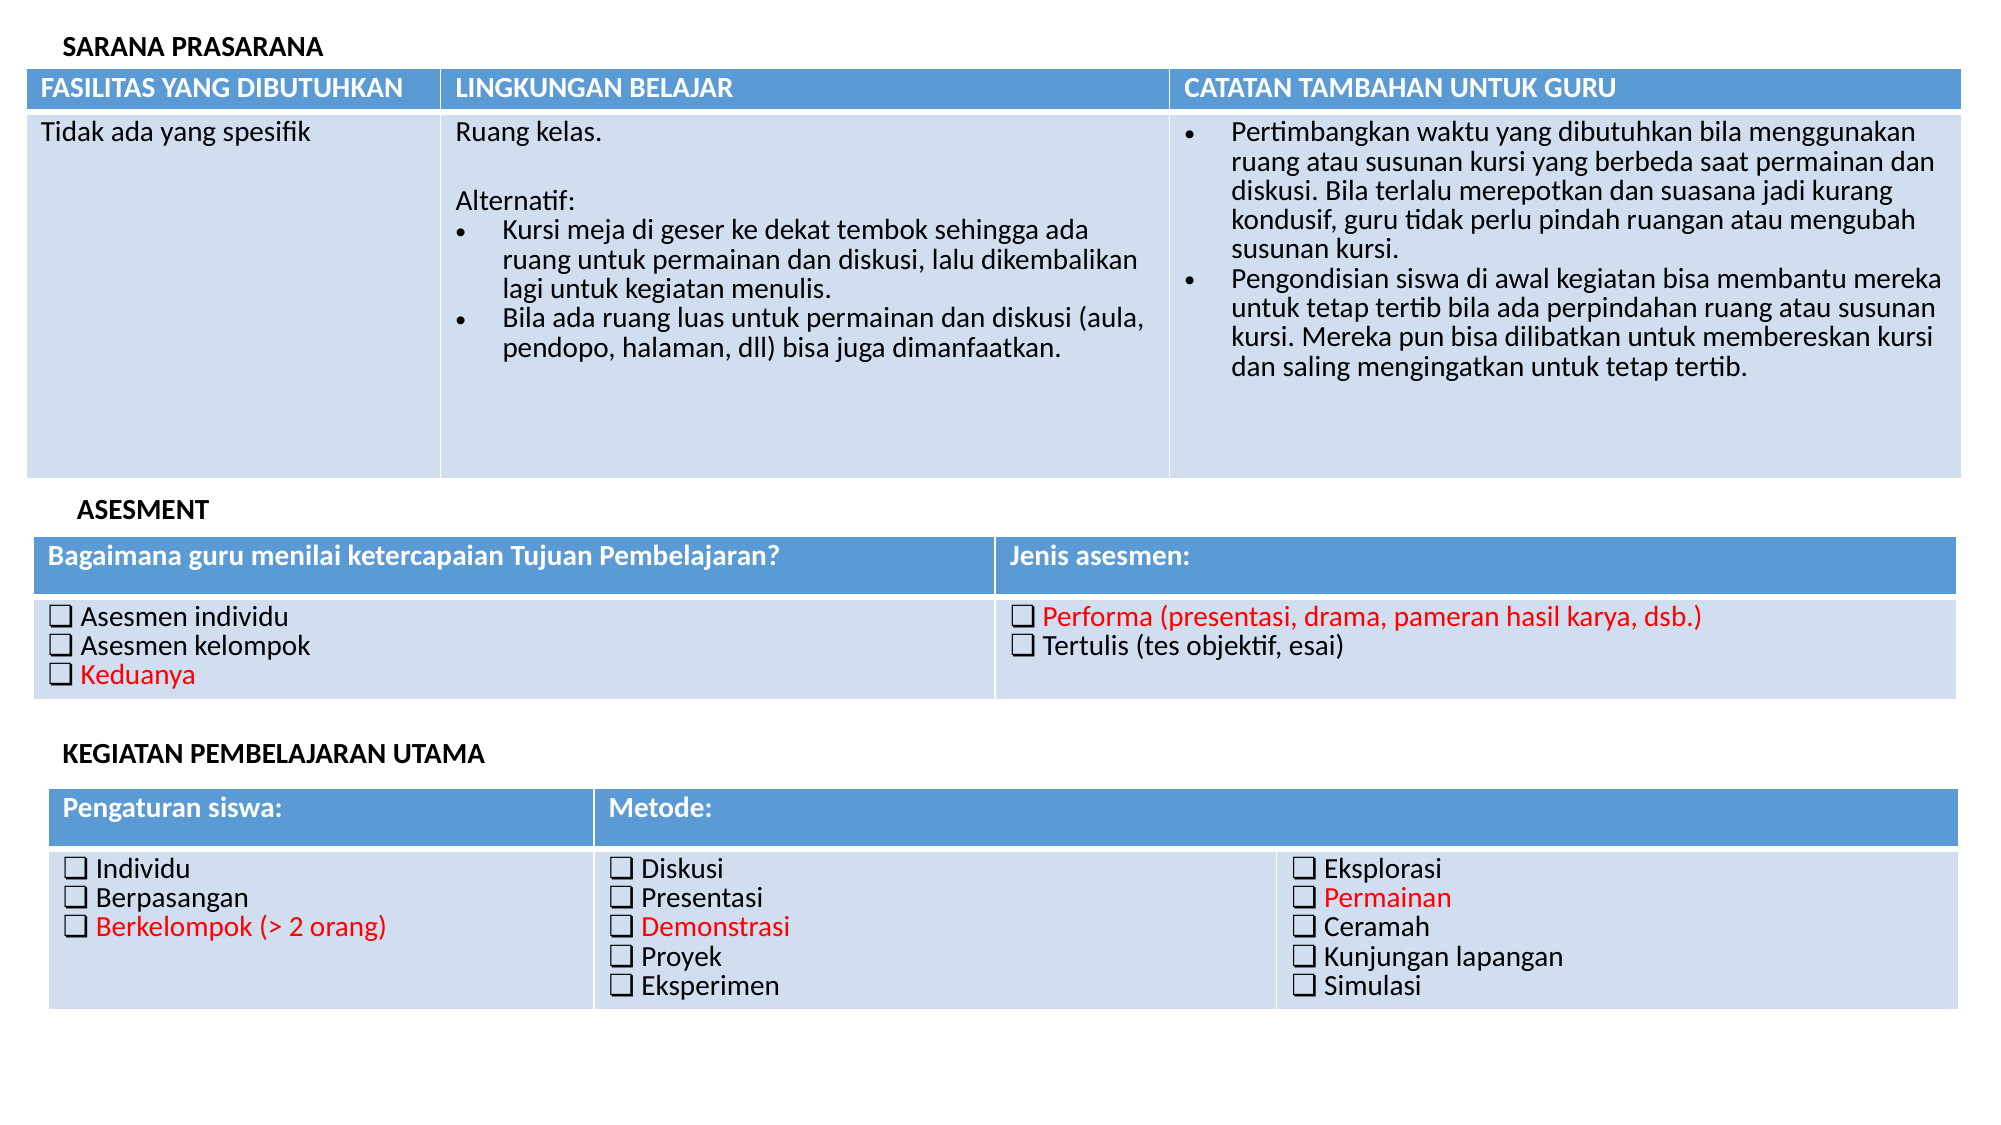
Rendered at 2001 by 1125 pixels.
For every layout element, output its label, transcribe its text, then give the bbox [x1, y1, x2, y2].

table_cell ❏ Eksplorasi ❏ Permainan ❏ Ceramah ❏ Kunjungan lapangan ❏ Simulasi [1277, 852, 1958, 1009]
table_cell Pertimbangkan waktu yang dibutuhkan bila menggunakan ruang atau susunan kursi yang berbeda saat permainan dan diskusi. Bila terlalu merepotkan dan suasana jadi kurang kondusif, guru tidak perlu pindah ruangan atau mengubah susunan kursi. Pengondisian siswa di awal kegiatan bisa membantu mereka untuk tetap tertib bila ada perpindahan ruang atau susunan kursi. Mereka pun bisa dilibatkan untuk membereskan kursi dan saling mengingatkan untuk tetap tertib. [1170, 115, 1961, 478]
table_cell Tidak ada yang spesifik [27, 115, 440, 478]
table_cell ❏ Individu ❏ Berpasangan ❏ Berkelompok (> 2 orang) [49, 852, 593, 1009]
table_header Bagaimana guru menilai ketercapaian Tujuan Pembelajaran? [34, 537, 994, 594]
table_cell ❏ Diskusi ❏ Presentasi ❏ Demonstrasi ❏ Proyek ❏ Eksperimen [595, 852, 1276, 1009]
table_cell ❏ Performa (presentasi, drama, pameran hasil karya, dsb.) ❏ Tertulis (tes objektif, esai) [996, 600, 1956, 699]
table_cell Ruang kelas. Alternatif: Kursi meja di geser ke dekat tembok sehingga ada ruang untuk permainan dan diskusi, lalu dikembalikan lagi untuk kegiatan menulis. Bila ada ruang luas untuk permainan dan diskusi (aula, pendopo, halaman, dll) bisa juga dimanfaatkan. [441, 115, 1169, 478]
table_header Metode: [595, 789, 1958, 846]
table_header Pengaturan siswa: [49, 789, 593, 846]
text_box KEGIATAN PEMBELAJARAN UTAMA [48, 727, 677, 778]
table_header CATATAN TAMBAHAN UNTUK GURU [1170, 69, 1961, 109]
table_header FASILITAS YANG DIBUTUHKAN [27, 69, 440, 109]
table_header Jenis asesmen: [996, 537, 1956, 594]
text_box SARANA PRASARANA [48, 19, 617, 70]
table_header LINGKUNGAN BELAJAR [441, 69, 1169, 109]
text_box ASESMENT [62, 483, 632, 533]
table_cell ❏ Asesmen individu ❏ Asesmen kelompok ❏ Keduanya [34, 600, 994, 699]
